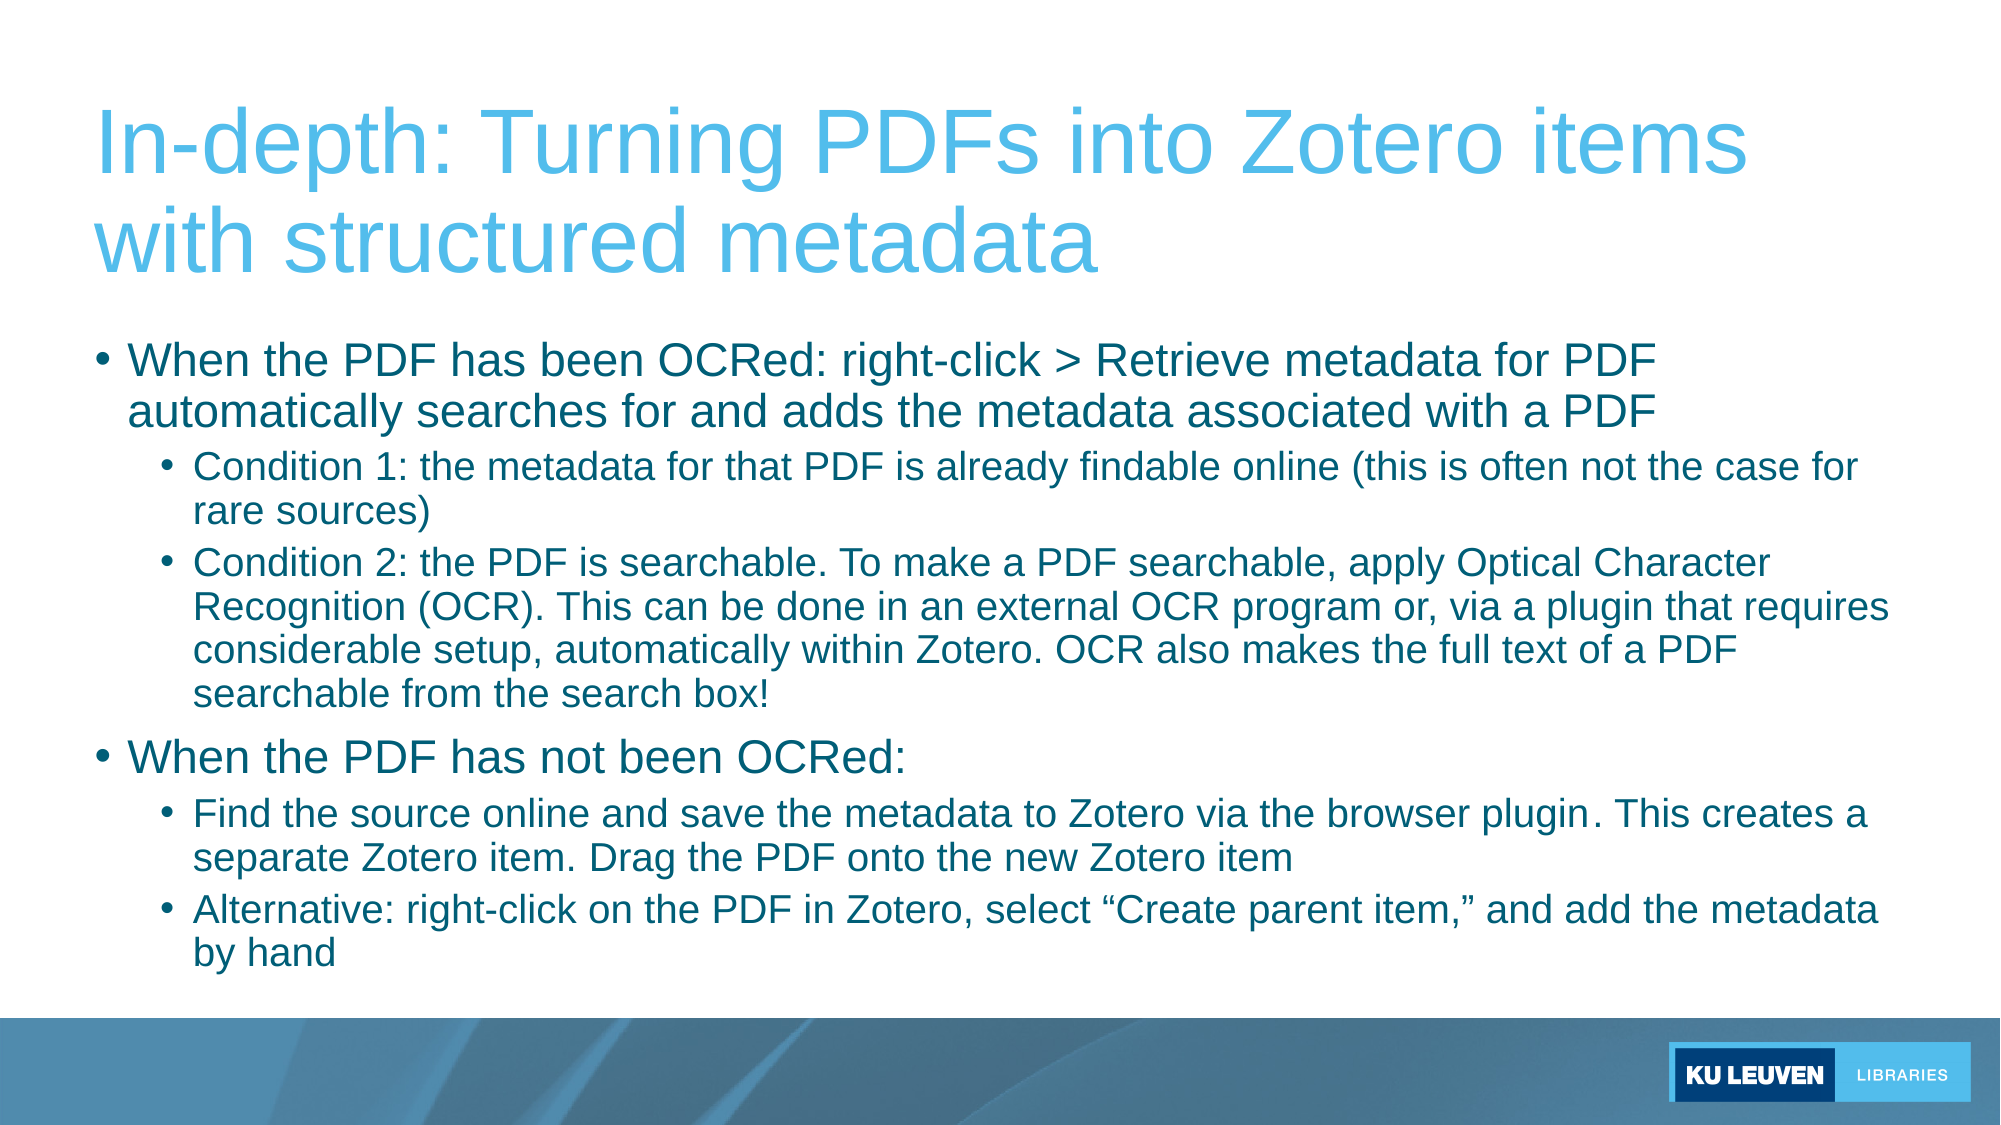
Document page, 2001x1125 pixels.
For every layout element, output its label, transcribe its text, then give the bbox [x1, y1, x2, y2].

title In-depth: Turning PDFs into Zotero items with structured metadata [94, 94, 1906, 312]
list When the PDF has been OCRed: right-click > Retrieve metadata for PDF automatically searches for and adds the metadata associated with a PDF Condition 1: the metadata for that PDF is already findable online (this is often not the case for rare sources) Condition 2: the PDF is searchable. To make a PDF searchable, apply Optical Character Recognition (OCR). This can be done in an external OCR program or, via a plugin that requires considerable setup, automatically within Zotero. OCR also makes the full text of a PDF searchable from the search box! When the PDF has not been OCRed: Find the source online and save the metadata to Zotero via the browser plugin. This creates a separate Zotero item. Drag the PDF onto the new Zotero item Alternative: right-click on the PDF in Zotero, select “Create parent item,” and add the metadata by hand [94, 335, 1906, 982]
picture [0, 1018, 2000, 1125]
